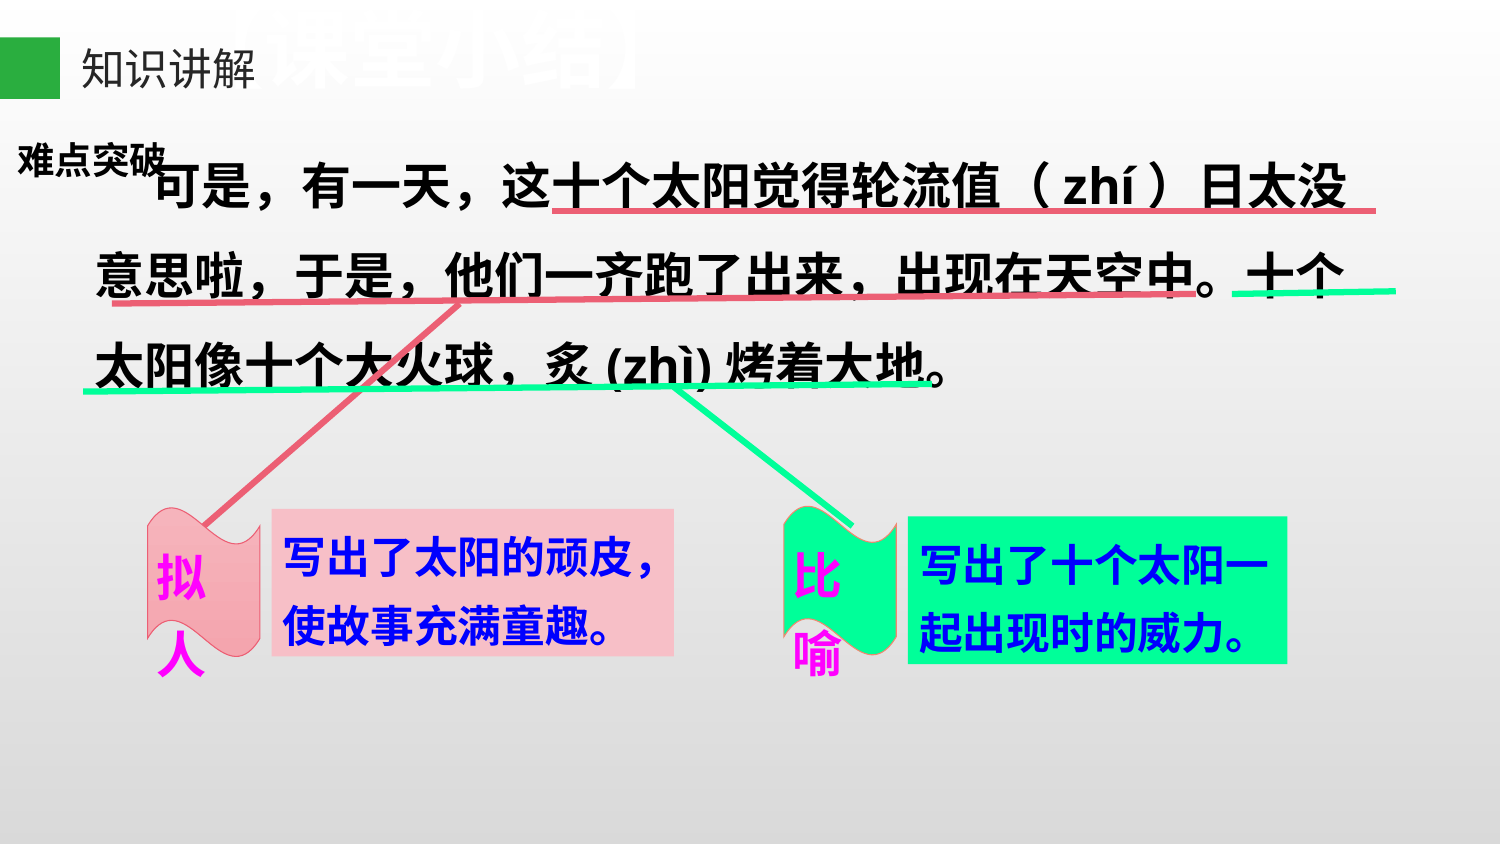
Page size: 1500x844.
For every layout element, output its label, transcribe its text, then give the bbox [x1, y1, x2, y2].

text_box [777, 505, 902, 692]
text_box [141, 507, 266, 694]
text_box 【课堂小结】 [168, 0, 704, 105]
text_box 可是，有一天，这十个太阳觉得轮流值（zhí）日太没意思啦，于是，他们一齐跑了出来，出现在天空中。十个太阳像十个大火球，炙(zhì)烤着大地。 [83, 118, 1389, 401]
text_box 知识讲解 [69, 35, 298, 100]
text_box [111, 294, 1196, 304]
text_box 写出了十个太阳一起出现时的威力。 [907, 516, 1288, 665]
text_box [203, 303, 460, 383]
text_box 写出了太阳的顽皮，使故事充满童趣。 [271, 508, 674, 657]
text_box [673, 387, 853, 527]
text_box 难点突破 [5, 131, 179, 188]
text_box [83, 383, 932, 392]
text_box [0, 36, 61, 100]
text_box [203, 392, 460, 527]
